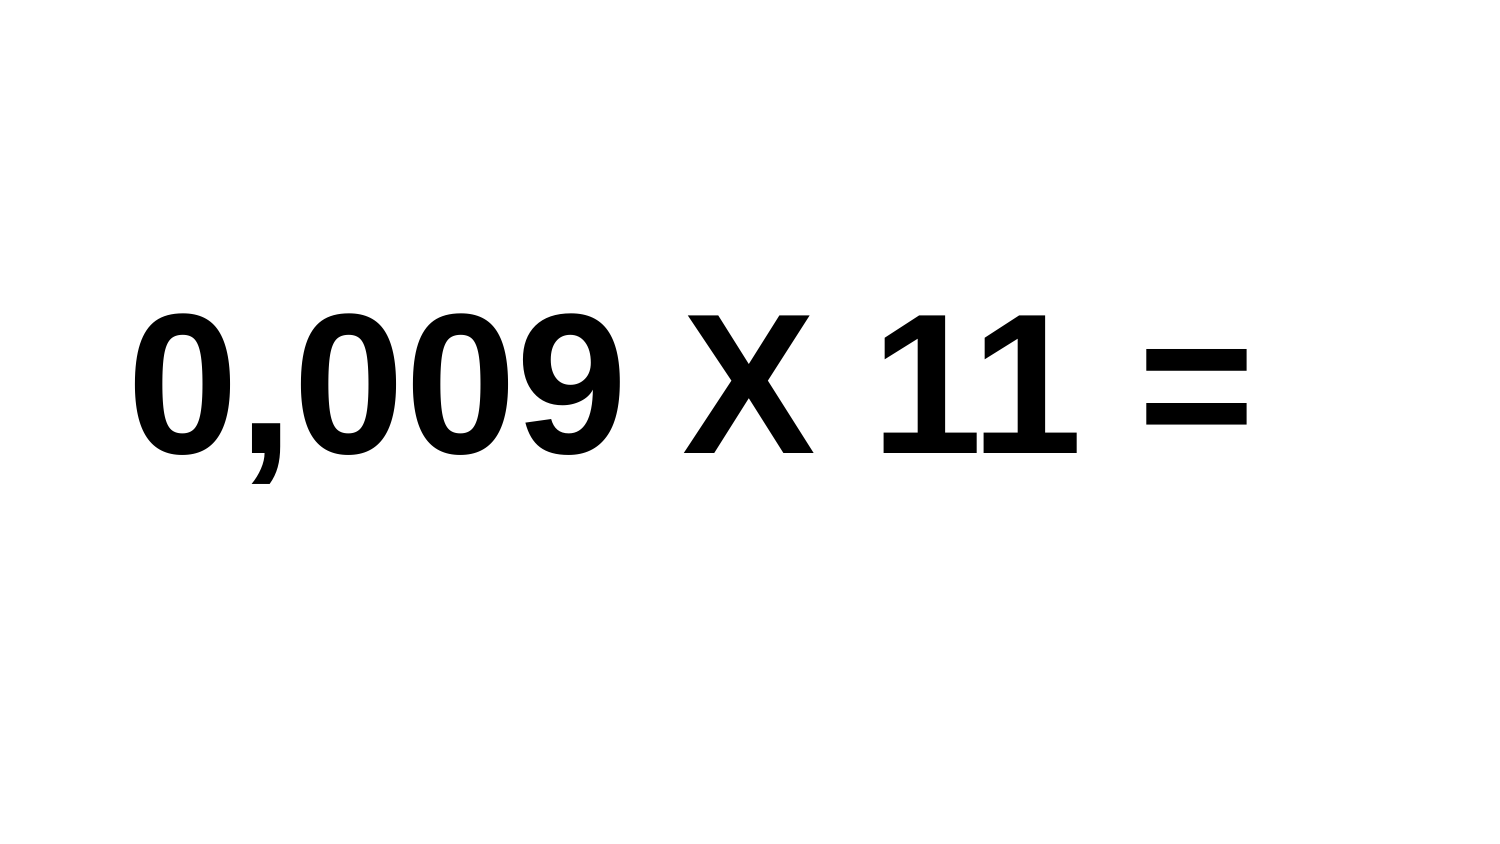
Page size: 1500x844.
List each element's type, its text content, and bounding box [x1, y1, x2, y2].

text_box 0,009 X 11 = [112, 318, 1388, 509]
